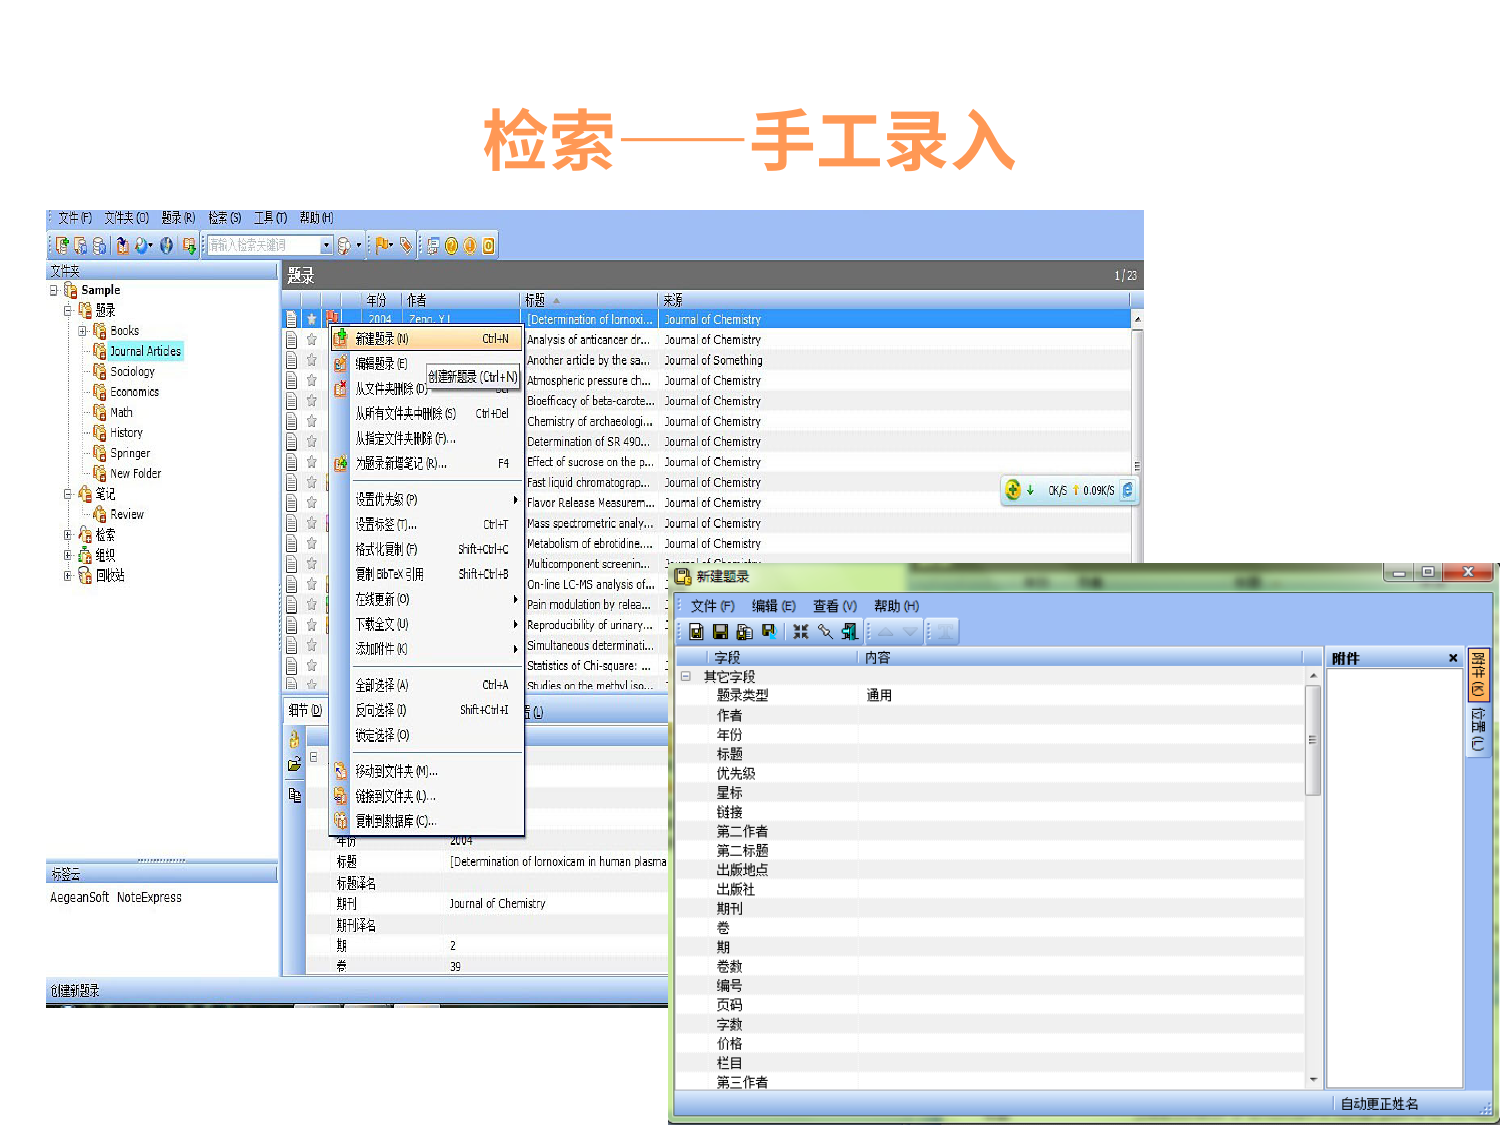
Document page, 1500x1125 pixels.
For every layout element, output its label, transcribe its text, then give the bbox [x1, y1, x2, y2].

picture [667, 563, 1500, 1125]
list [46, 210, 1144, 1008]
title 检索——手工录入 [75, 45, 1425, 233]
